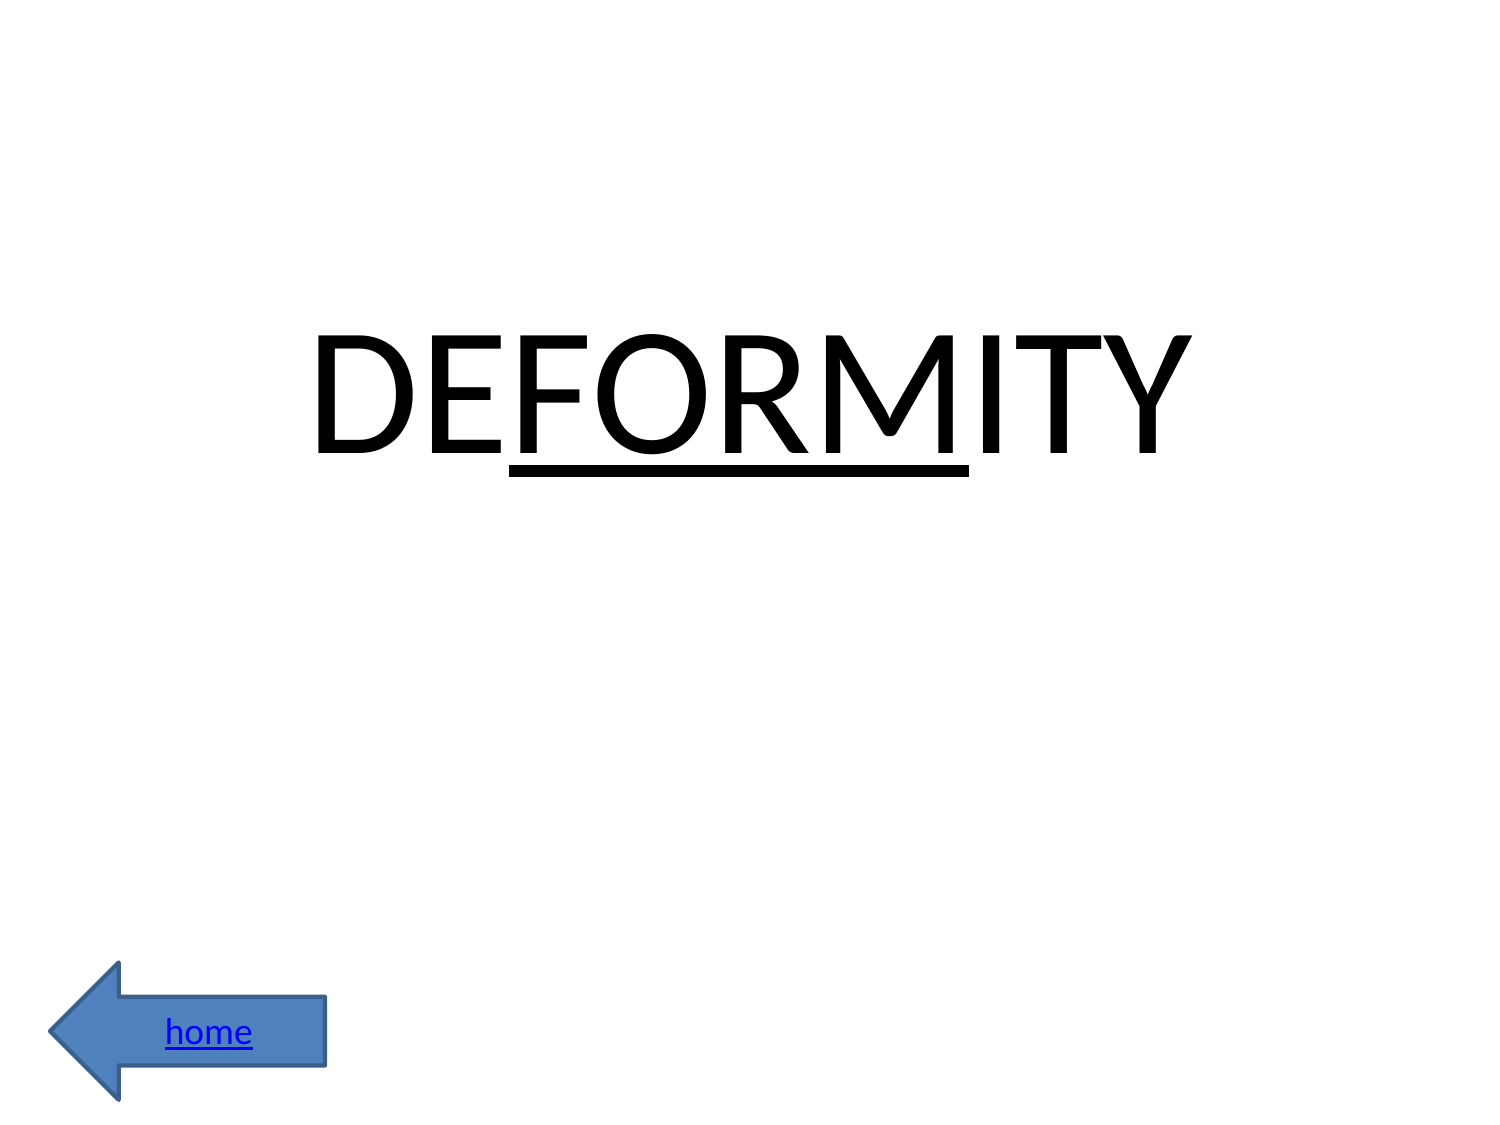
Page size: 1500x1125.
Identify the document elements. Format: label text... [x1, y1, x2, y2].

text_box home [150, 999, 325, 1060]
list DEFORMITY [75, 262, 1425, 1005]
text_box [47, 960, 328, 1102]
